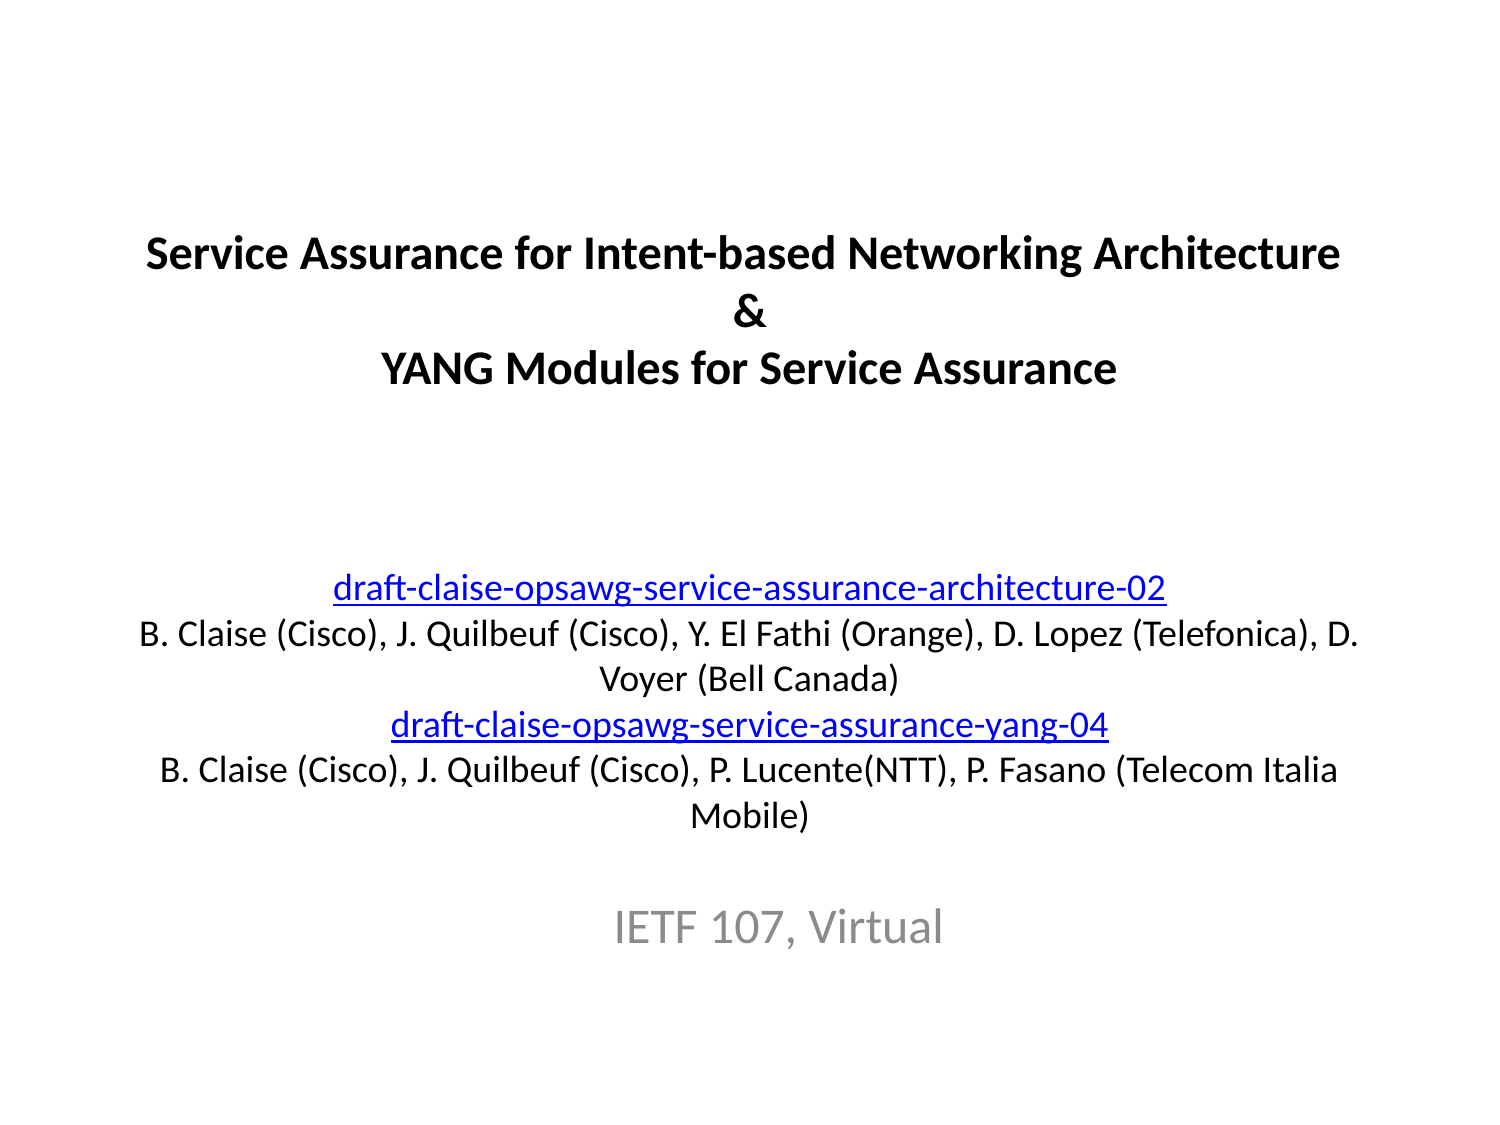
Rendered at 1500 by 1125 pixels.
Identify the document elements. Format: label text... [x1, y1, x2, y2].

text_box draft-claise-opsawg-service-assurance-architecture-02 B. Claise (Cisco), J. Quilbeuf (Cisco), Y. El Fathi (Orange), D. Lopez (Telefonica), D. Voyer (Bell Canada) draft-claise-opsawg-service-assurance-yang-04 B. Claise (Cisco), J. Quilbeuf (Cisco), P. Lucente(NTT), P. Fasano (Telecom Italia Mobile) [112, 550, 1388, 887]
text_box IETF 107, Virtual [253, 886, 1304, 966]
title Service Assurance for Intent-based Networking Architecture & YANG Modules for Service Assurance [112, 187, 1388, 429]
